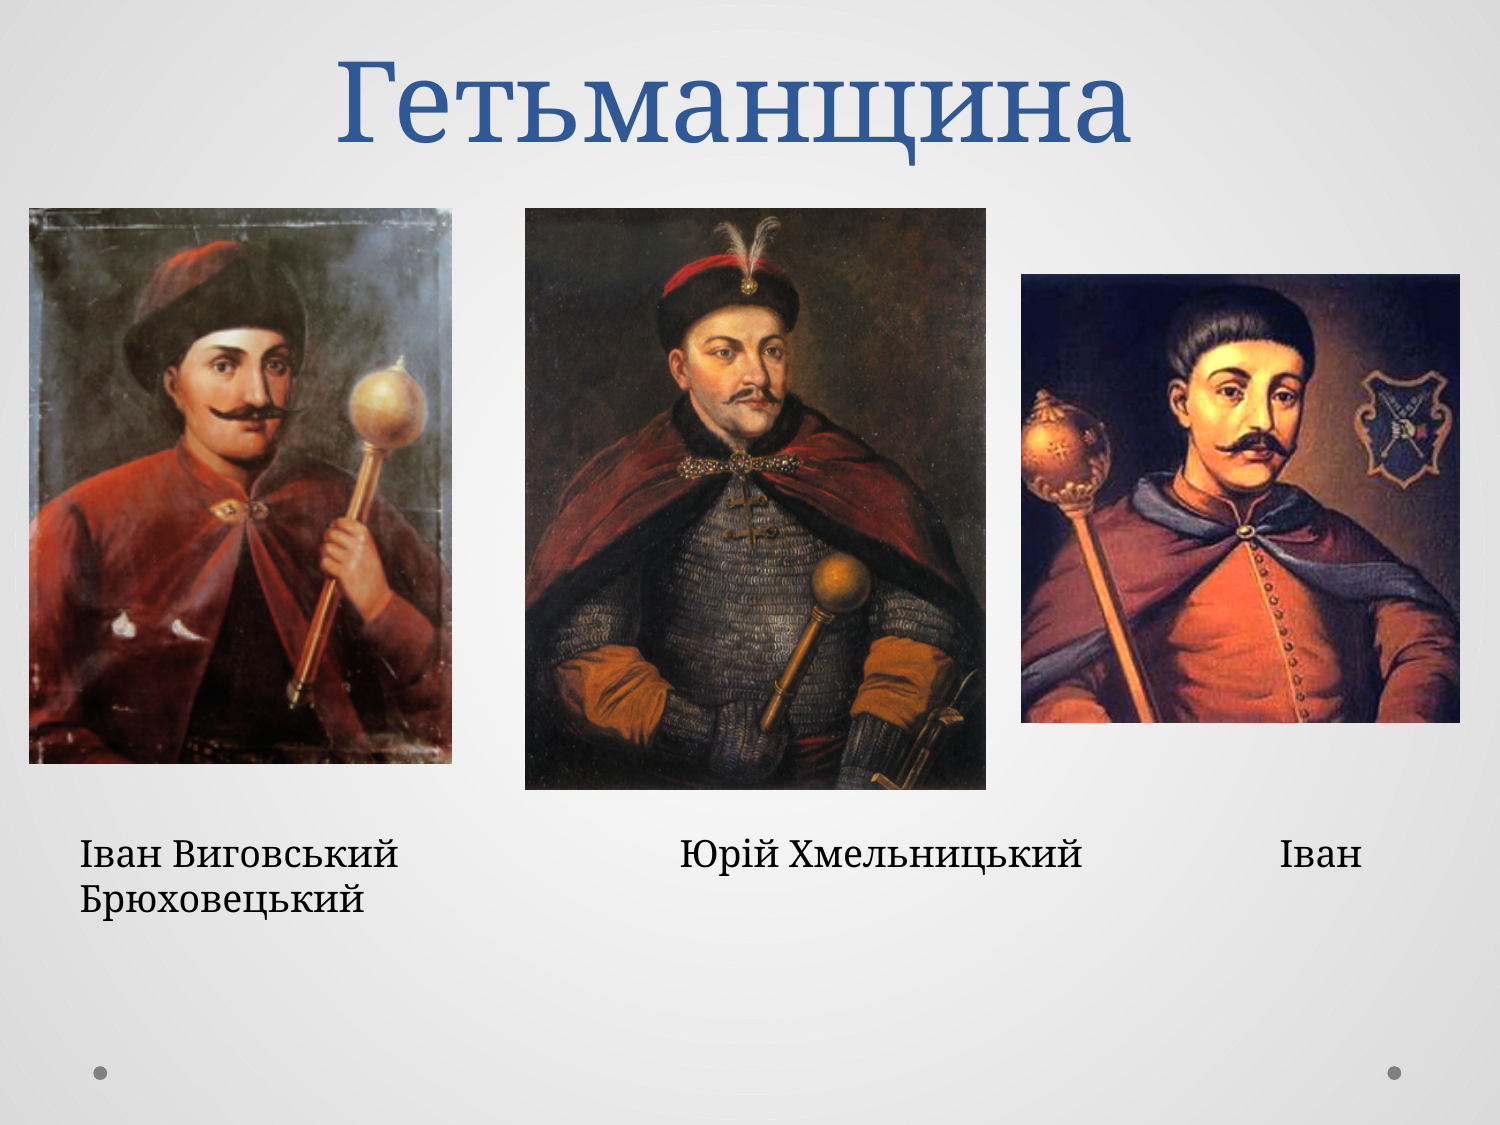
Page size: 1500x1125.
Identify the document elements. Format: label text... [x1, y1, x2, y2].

picture [1021, 274, 1460, 724]
picture [525, 207, 986, 790]
picture [29, 207, 452, 764]
text_box Іван Виговський Юрій Хмельницький Іван Брюховецький [64, 822, 1460, 927]
title Гетьманщина [75, 45, 1425, 173]
